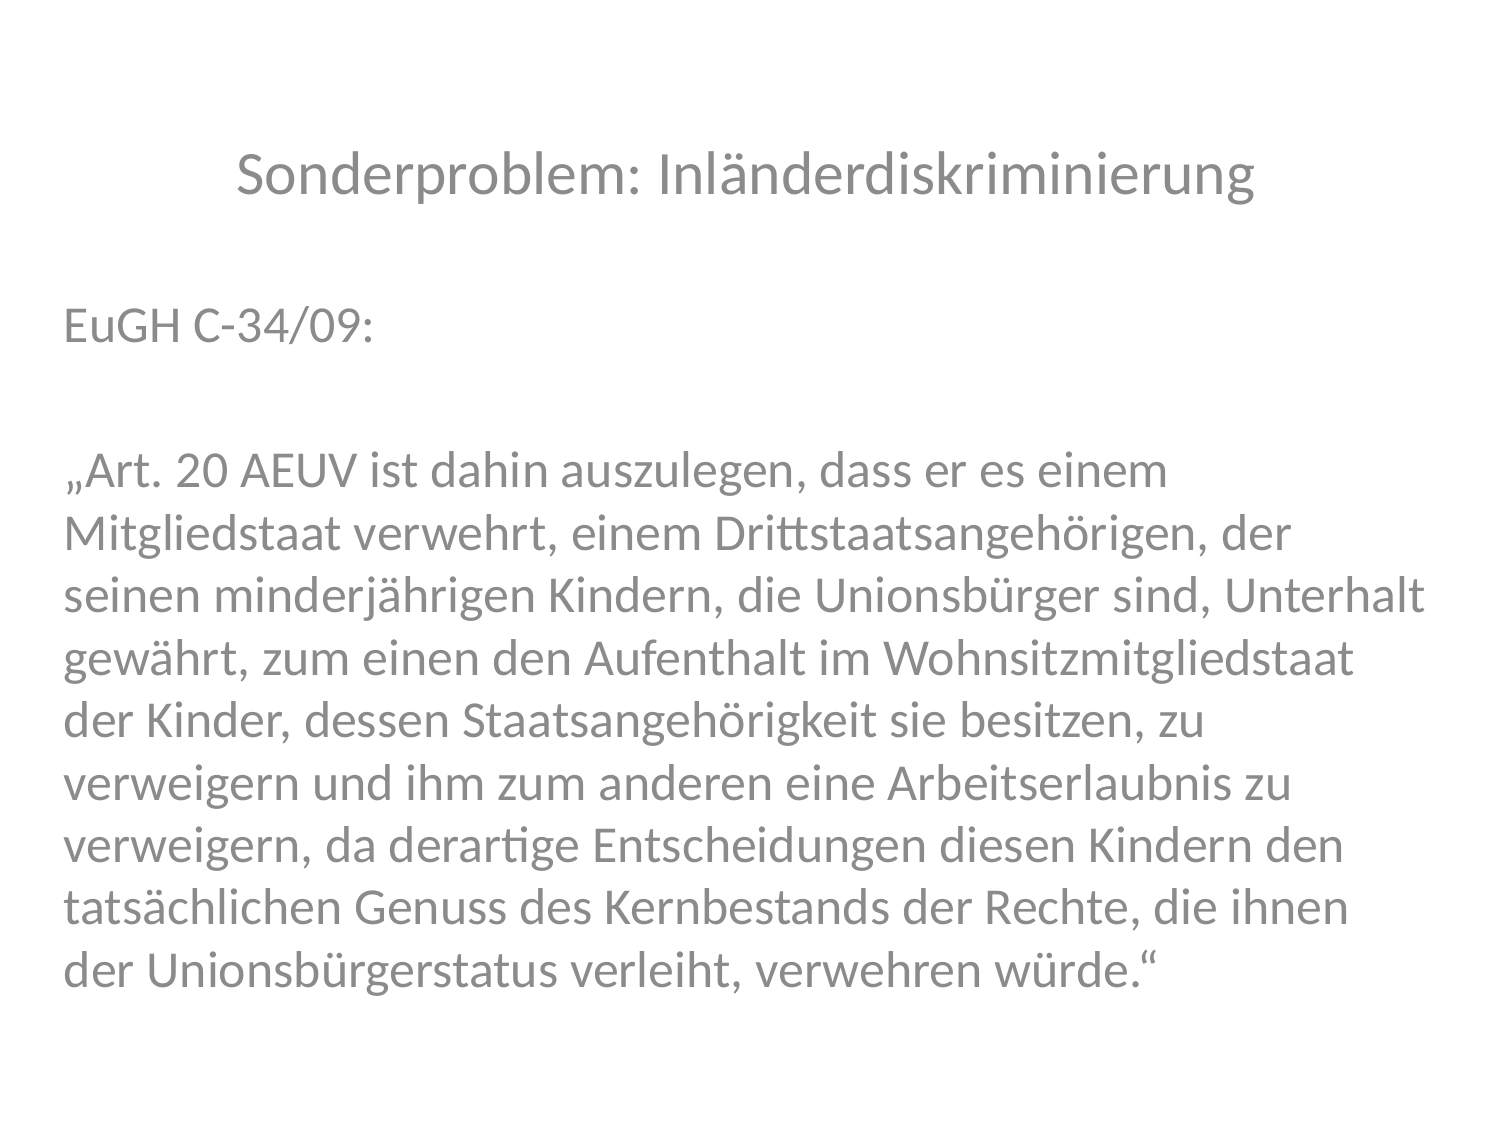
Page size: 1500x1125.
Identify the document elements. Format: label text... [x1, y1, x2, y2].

subtitle Sonderproblem: Inländerdiskriminierung EuGH C-34/09: „Art. 20 AEUV ist dahin auszulegen, dass er es einem Mitgliedstaat verwehrt, einem Drittstaatsangehörigen, der seinen minderjährigen Kindern, die Unionsbürger sind, Unterhalt gewährt, zum einen den Aufenthalt im Wohnsitzmitgliedstaat der Kinder, dessen Staatsangehörigkeit sie besitzen, zu verweigern und ihm zum anderen eine Arbeitserlaubnis zu verweigern, da derartige Entscheidungen diesen Kindern den tatsächlichen Genuss des Kernbestands der Rechte, die ihnen der Unionsbürgerstatus verleiht, verwehren würde.“ [48, 50, 1446, 1063]
